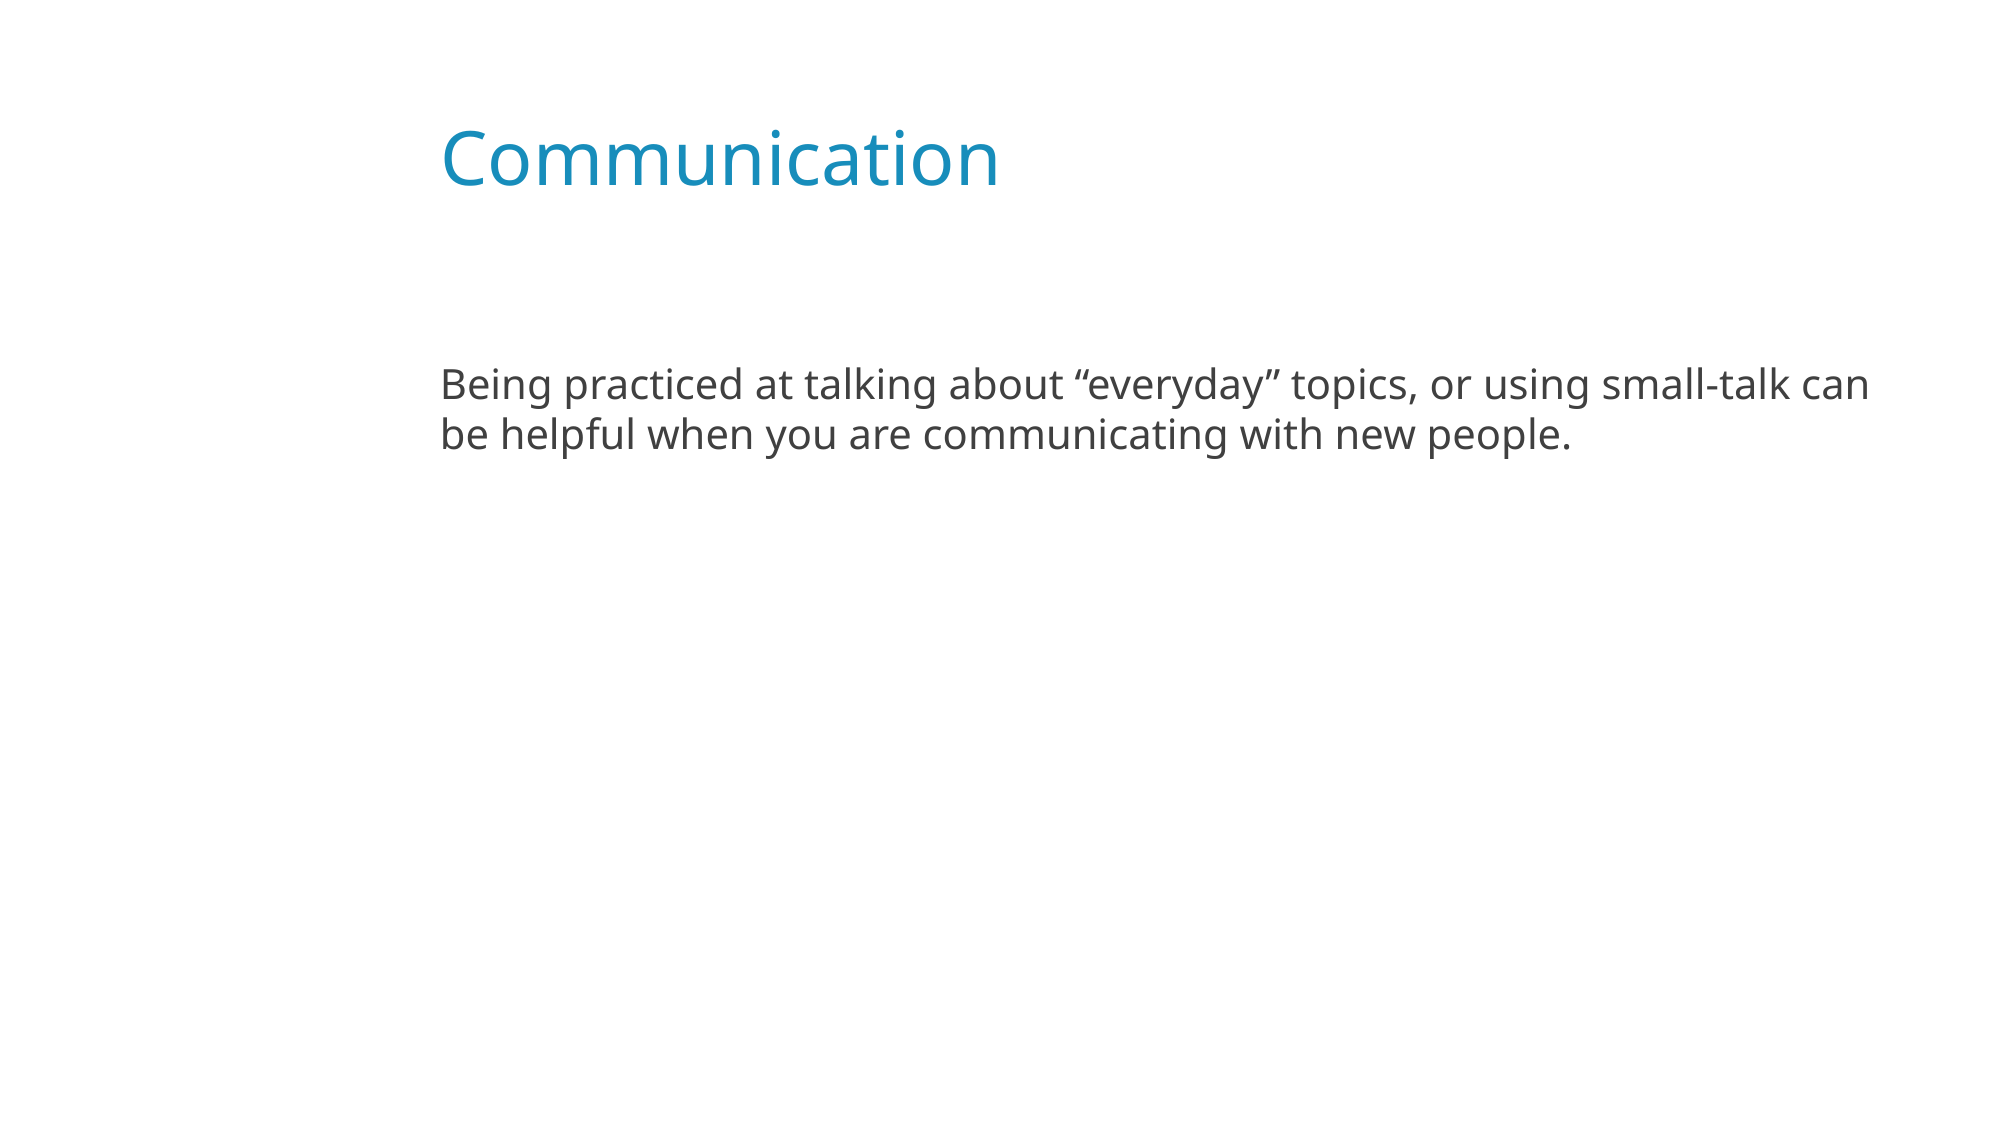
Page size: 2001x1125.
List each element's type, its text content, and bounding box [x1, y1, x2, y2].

list Being practiced at talking about “everyday” topics, or using small-talk can be helpful when you are communicating with new people. [424, 350, 1888, 1074]
title Communication [425, 102, 1888, 313]
